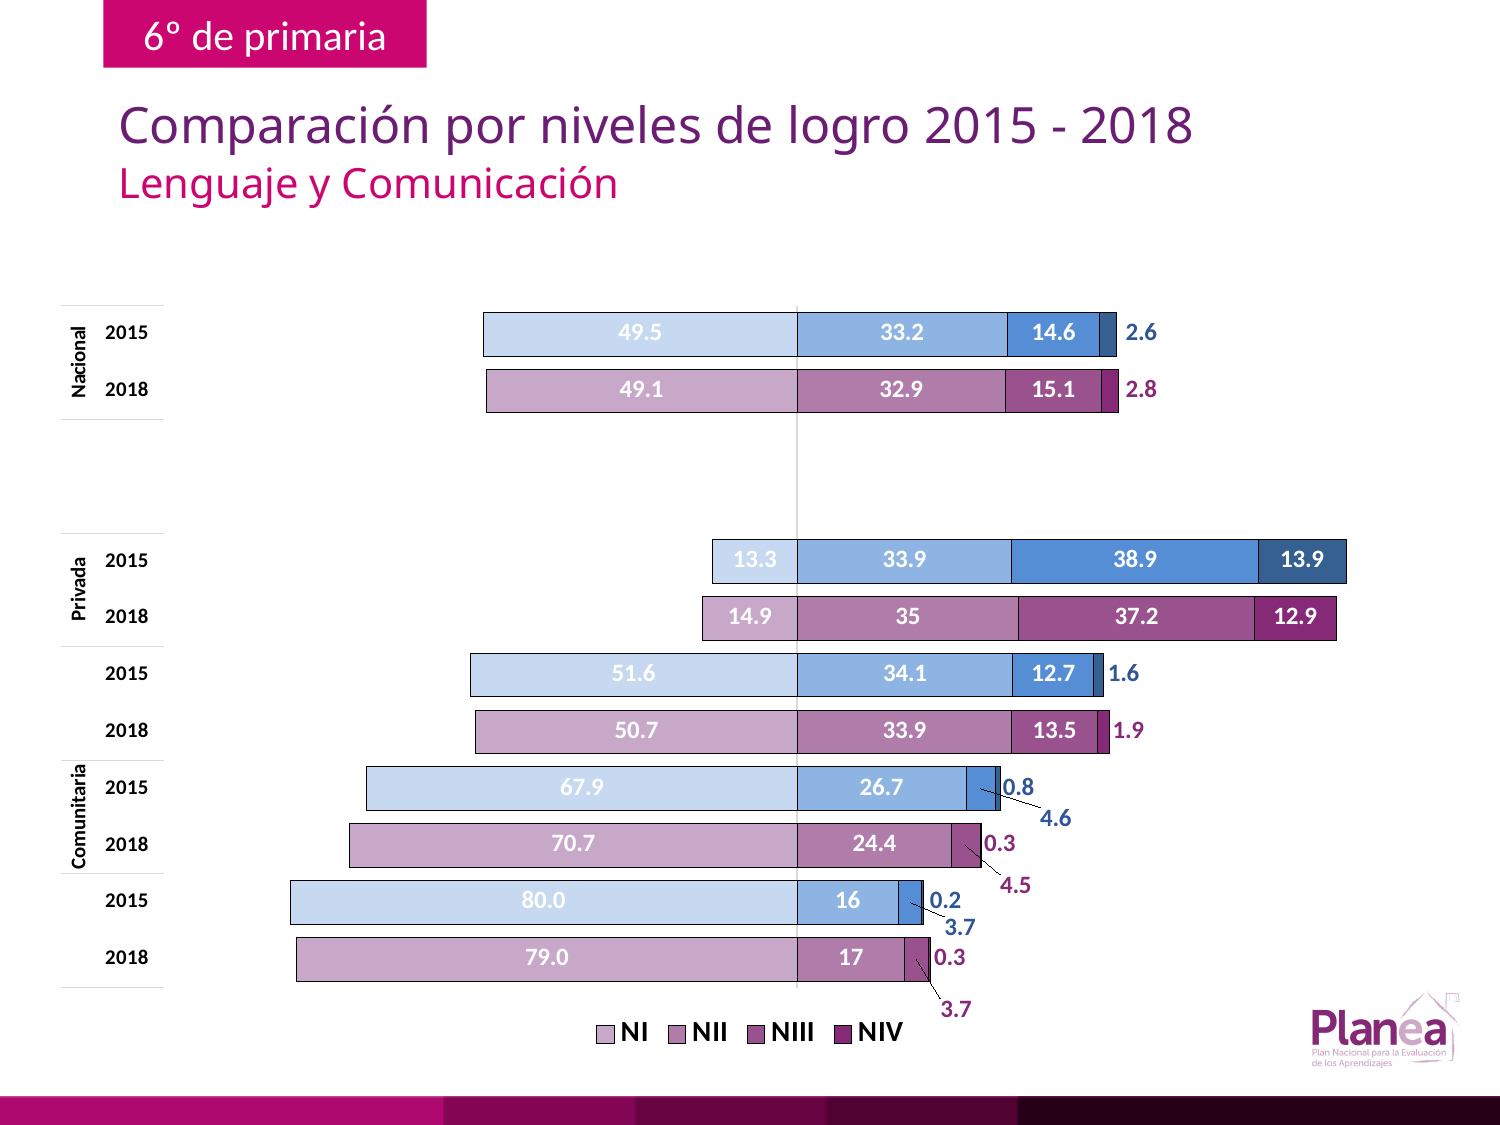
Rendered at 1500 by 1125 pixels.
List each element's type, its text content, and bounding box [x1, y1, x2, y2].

picture [0, 1096, 1500, 1125]
picture [1312, 991, 1462, 1068]
list Lenguaje y Comunicación [103, 149, 1398, 257]
chart [41, 290, 1459, 1056]
title Comparación por niveles de logro 2015 - 2018 [103, 92, 1398, 149]
